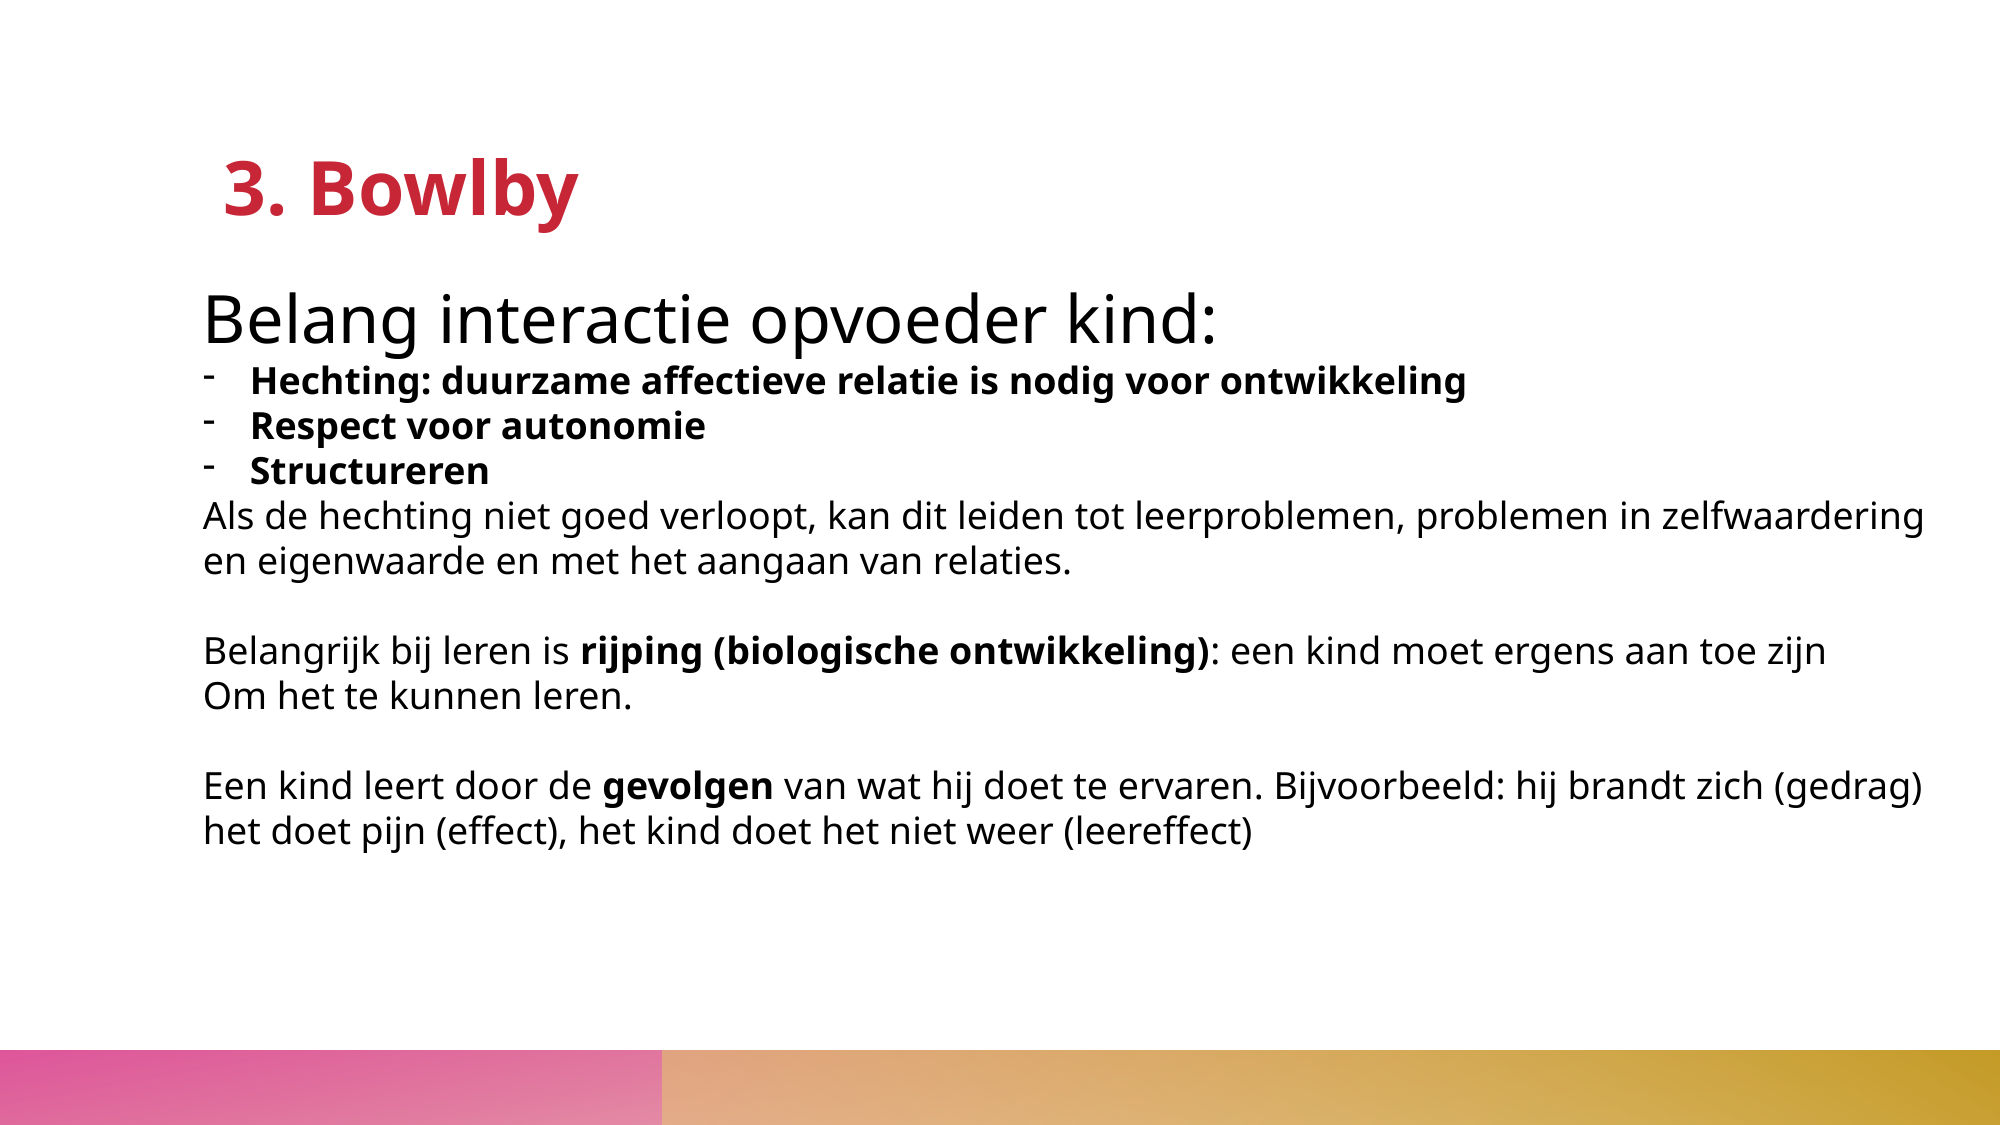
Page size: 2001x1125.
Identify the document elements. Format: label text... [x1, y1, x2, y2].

text_box Belang interactie opvoeder kind: Hechting: duurzame affectieve relatie is nodig voor ontwikkeling Respect voor autonomie Structureren Als de hechting niet goed verloopt, kan dit leiden tot leerproblemen, problemen in zelfwaardering en eigenwaarde en met het aangaan van relaties. Belangrijk bij leren is rijping (biologische ontwikkeling): een kind moet ergens aan toe zijn Om het te kunnen leren. Een kind leert door de gevolgen van wat hij doet te ervaren. Bijvoorbeeld: hij brandt zich (gedrag) het doet pijn (effect), het kind doet het niet weer (leereffect) [188, 269, 1952, 860]
text_box 3. Bowlby [208, 133, 595, 238]
